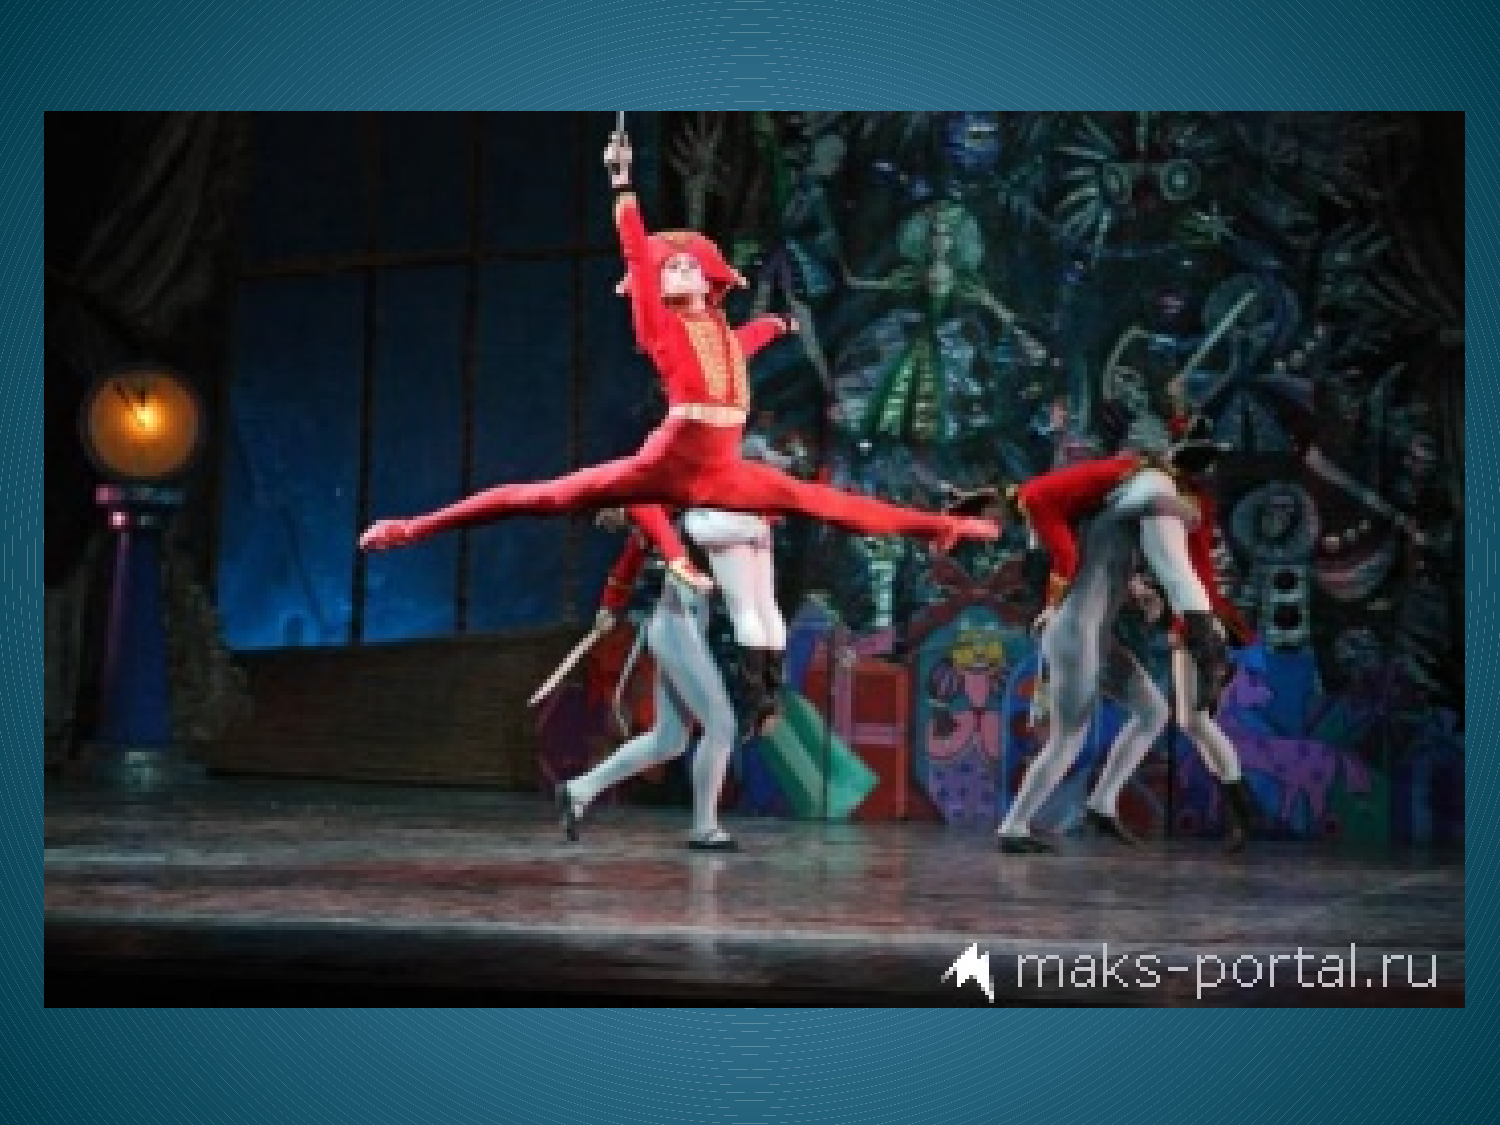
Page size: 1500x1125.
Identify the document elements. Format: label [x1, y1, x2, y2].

picture [44, 110, 1467, 1008]
